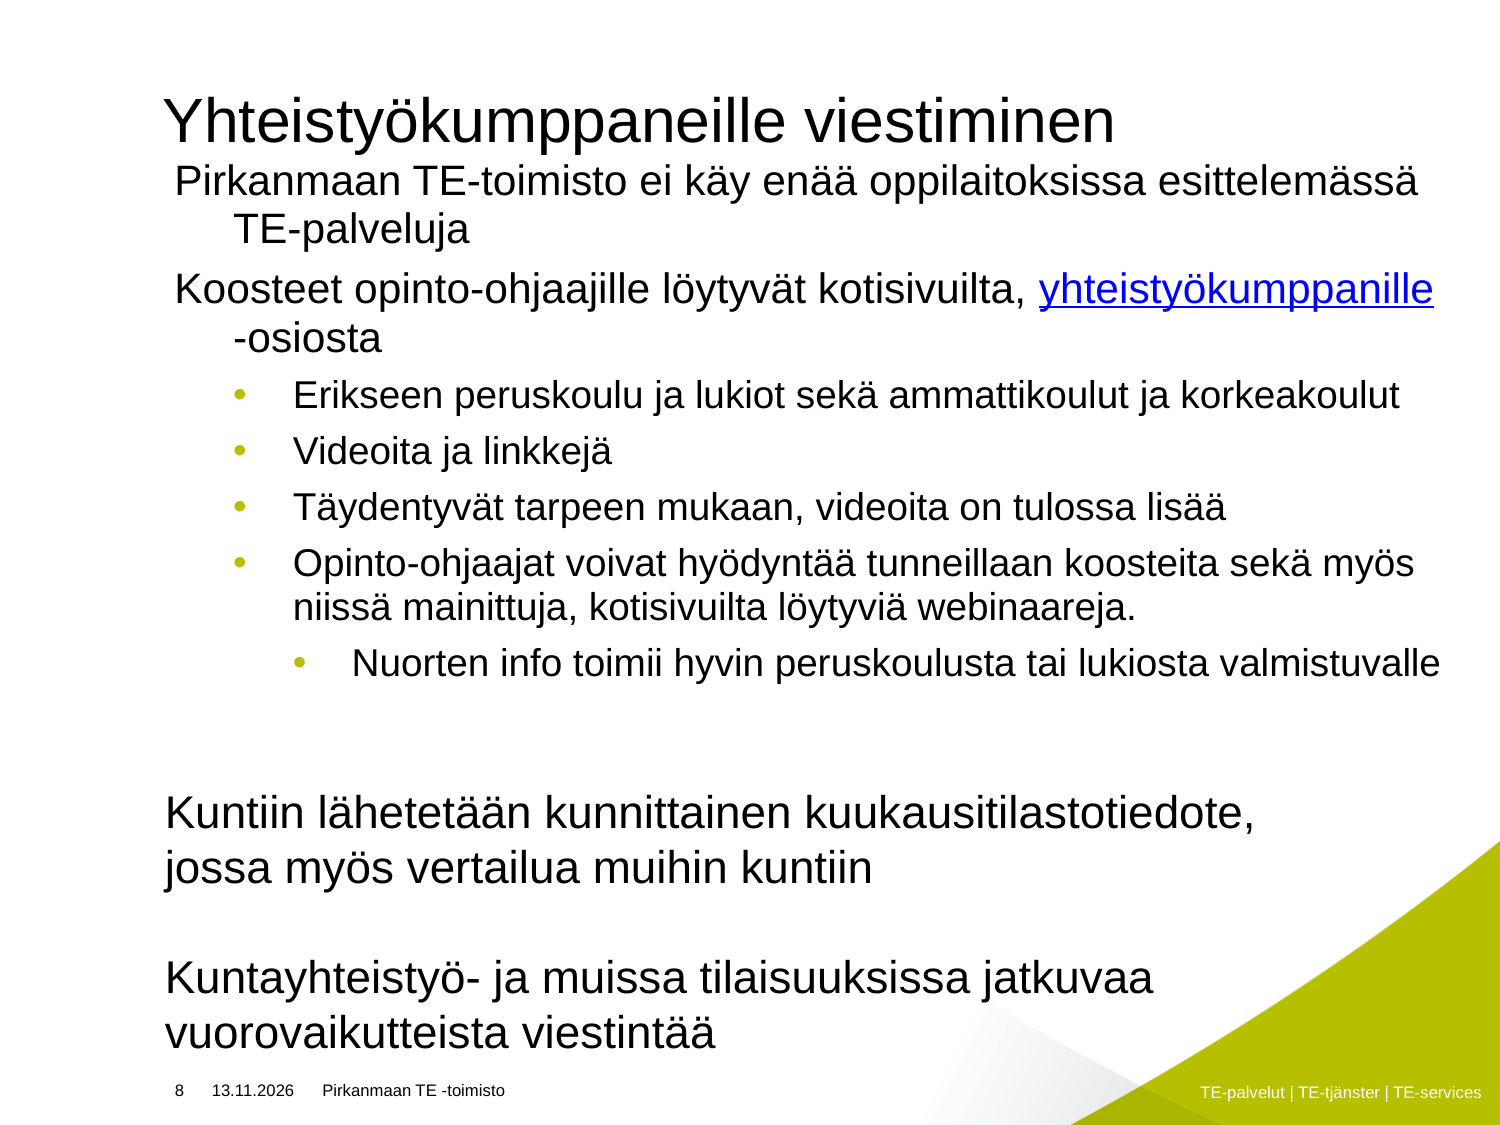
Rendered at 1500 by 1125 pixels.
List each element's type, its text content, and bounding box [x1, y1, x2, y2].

text_box Kuntiin lähetetään kunnittainen kuukausitilastotiedote, jossa myös vertailua muihin kuntiin Kuntayhteistyö- ja muissa tilaisuuksissa jatkuvaa vuorovaikutteista viestintää [0, 775, 1300, 1110]
picture [708, 787, 1500, 1125]
title Yhteistyökumppaneille viestiminen [147, 84, 1436, 173]
list Pirkanmaan TE-toimisto ei käy enää oppilaitoksissa esittelemässä TE-palveluja Koosteet opinto-ohjaajille löytyvät kotisivuilta, yhteistyökumppanille -osiosta Erikseen peruskoulu ja lukiot sekä ammattikoulut ja korkeakoulut Videoita ja linkkejä Täydentyvät tarpeen mukaan, videoita on tulossa lisää Opinto-ohjaajat voivat hyödyntää tunneillaan koosteita sekä myös niissä mainittuja, kotisivuilta löytyviä webinaareja. Nuorten info toimii hyvin peruskoulusta tai lukiosta valmistuvalle [159, 149, 1459, 740]
